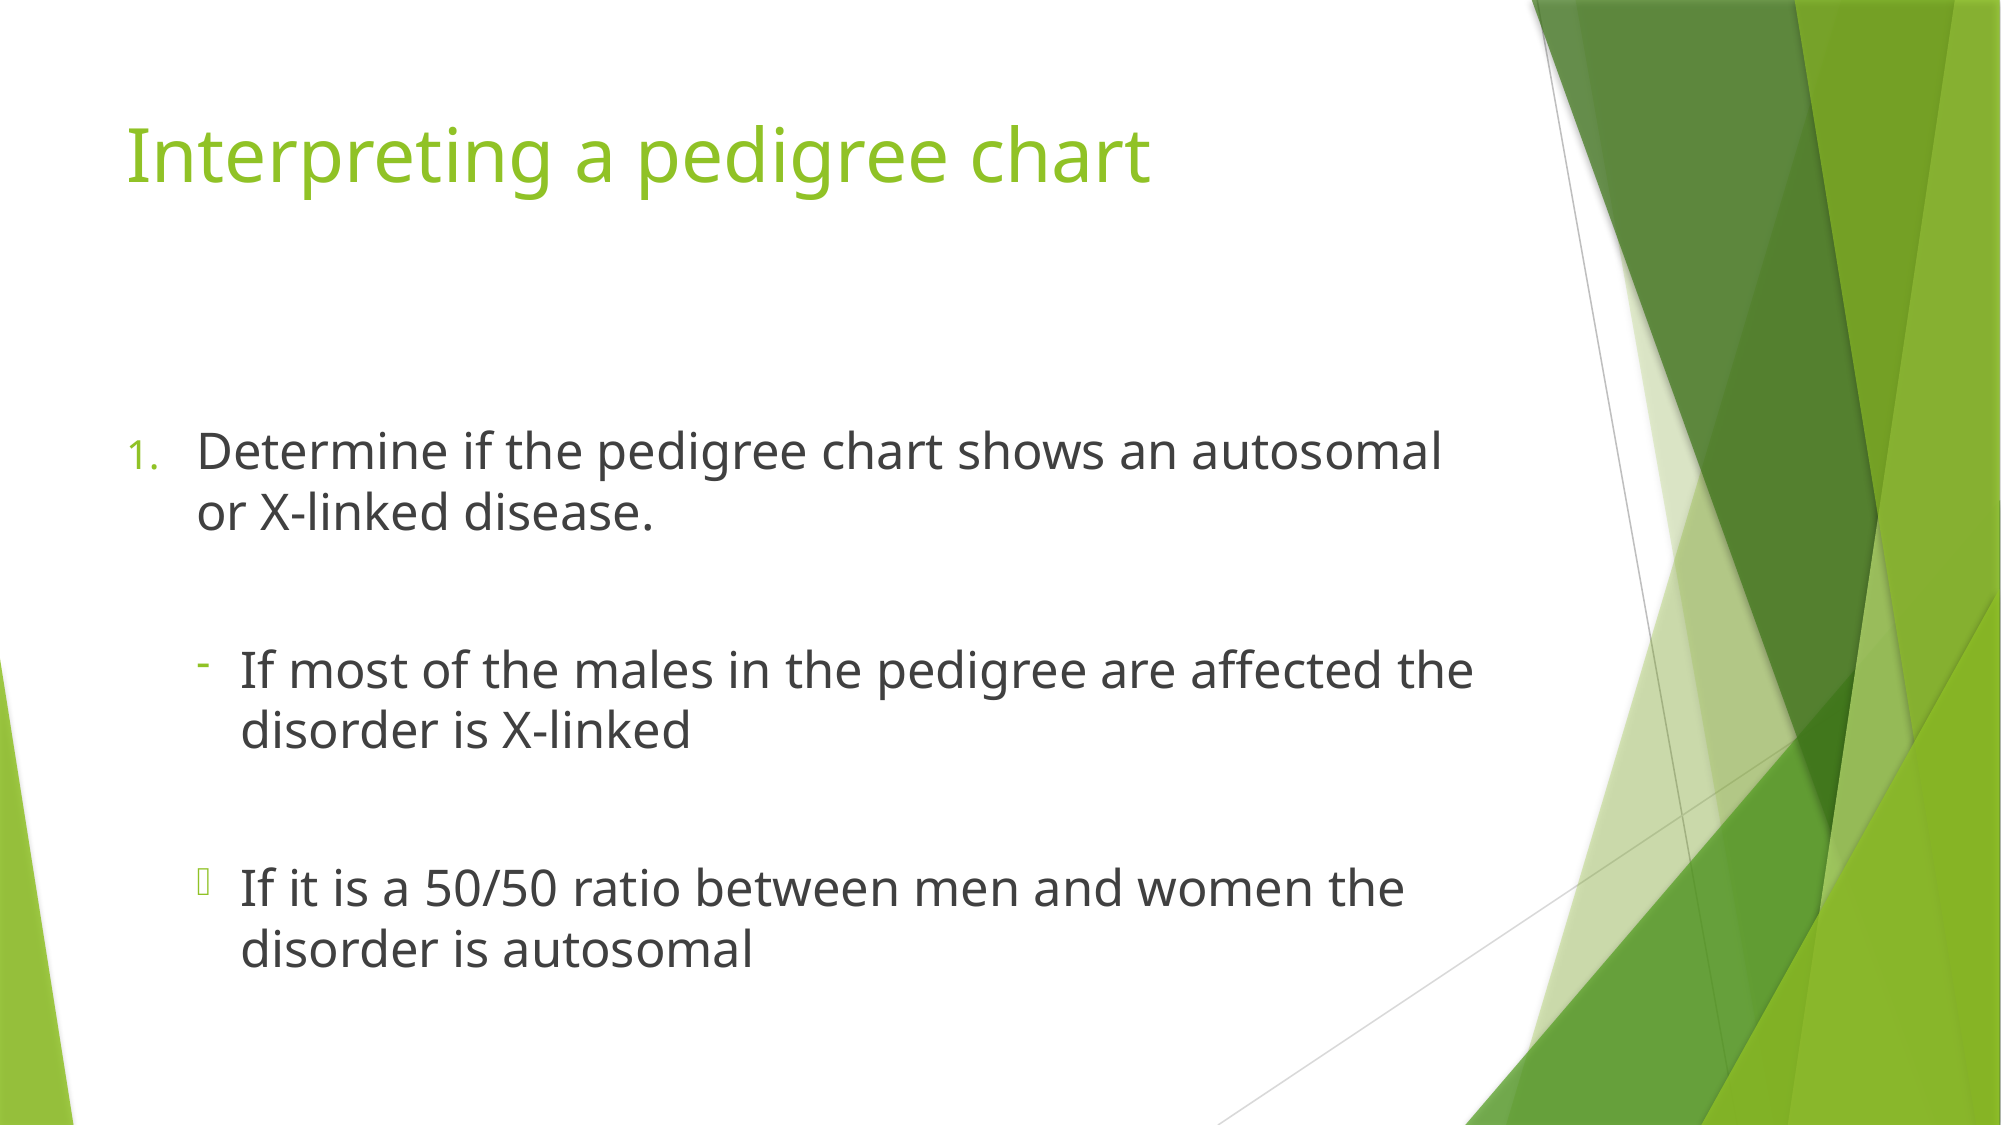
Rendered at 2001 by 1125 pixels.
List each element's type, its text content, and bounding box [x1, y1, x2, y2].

title Interpreting a pedigree chart [111, 99, 1522, 317]
list Determine if the pedigree chart shows an autosomal or X-linked disease. If most of the males in the pedigree are affected the disorder is X-linked If it is a 50/50 ratio between men and women the disorder is autosomal [111, 354, 1522, 992]
